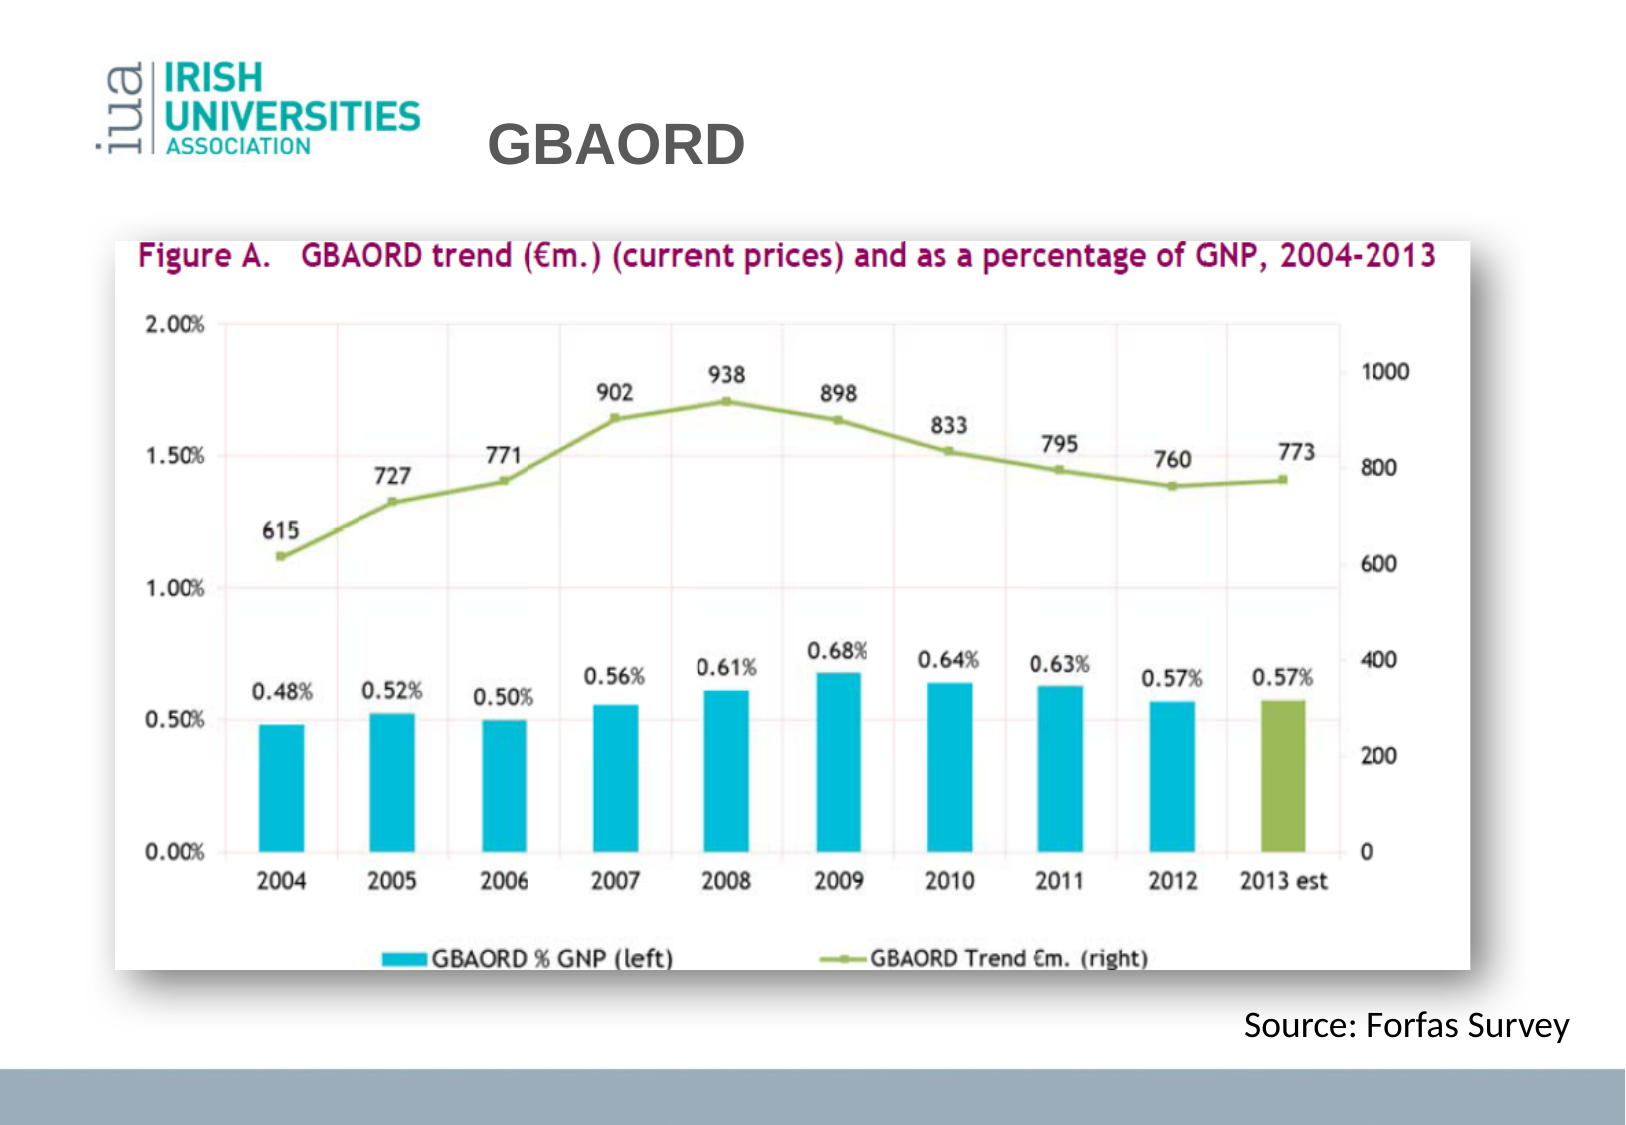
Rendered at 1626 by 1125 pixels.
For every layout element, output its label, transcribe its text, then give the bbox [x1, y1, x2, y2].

text_box GBAORD [472, 98, 1565, 181]
text_box Source: Forfas Survey [1229, 992, 1594, 1053]
picture [0, 0, 1626, 1125]
